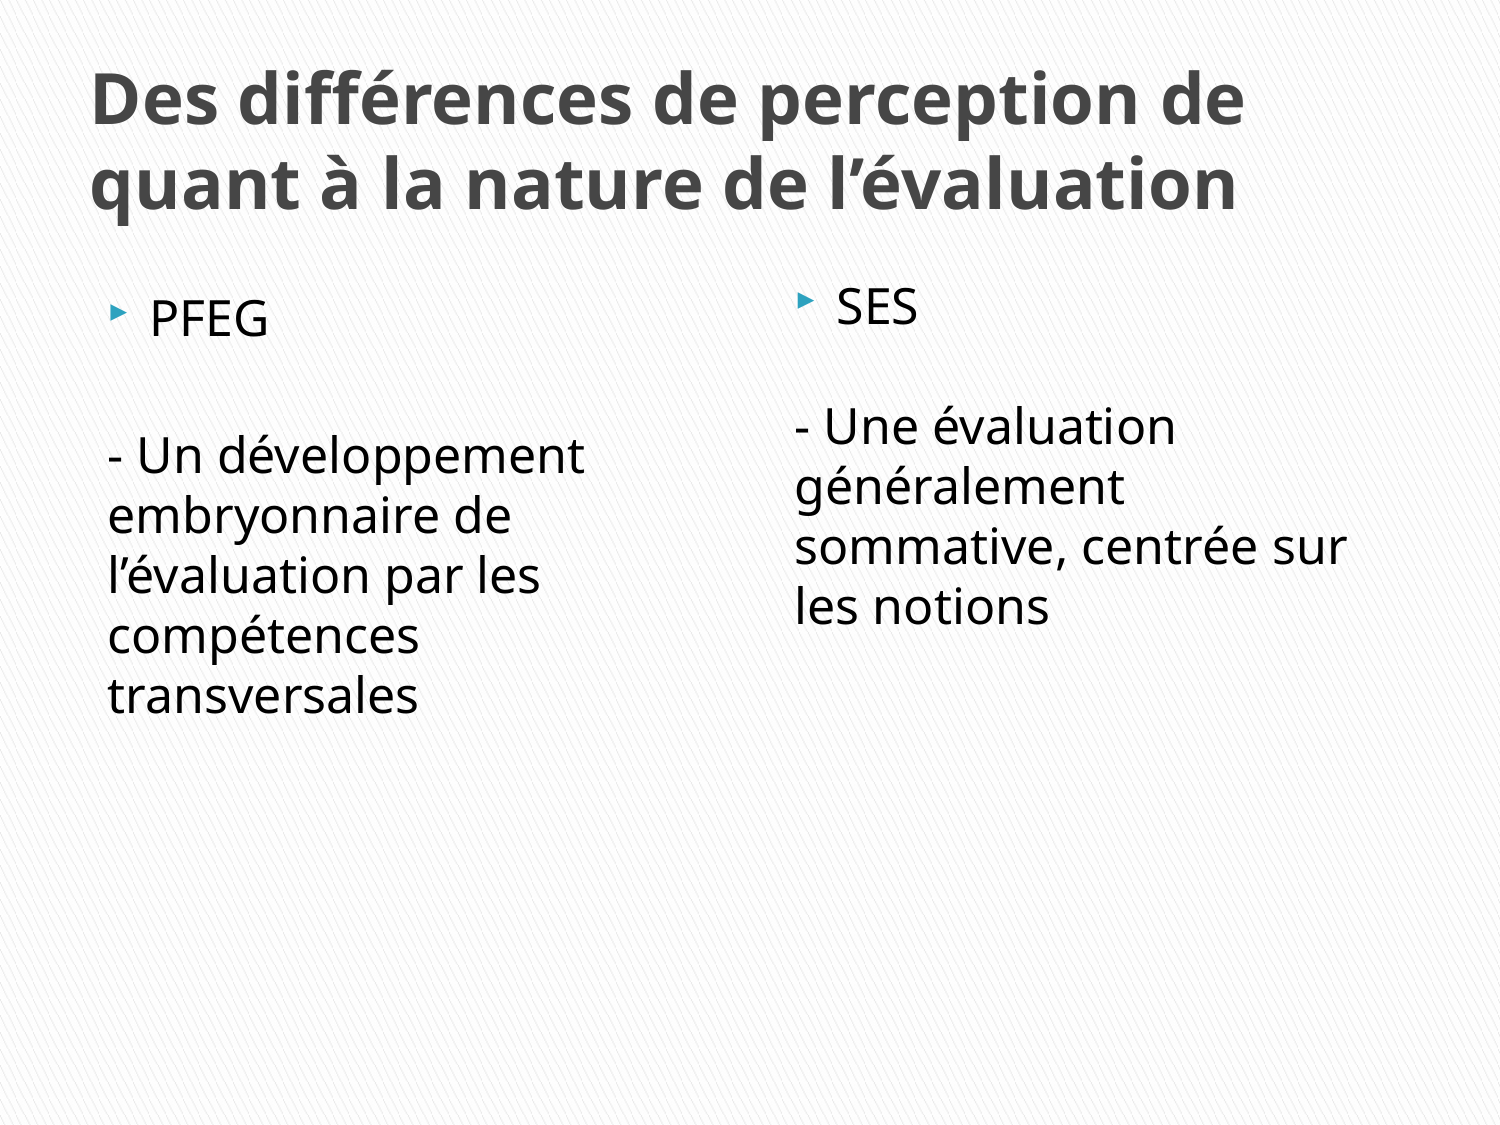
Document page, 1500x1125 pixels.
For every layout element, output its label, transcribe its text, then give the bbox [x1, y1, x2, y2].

title Des différences de perception de quant à la nature de l’évaluation [75, 44, 1425, 233]
list SES - Une évaluation généralement sommative, centrée sur les notions [761, 267, 1425, 884]
list PFEG - Un développement embryonnaire de l’évaluation par les compétences transversales [75, 278, 738, 965]
